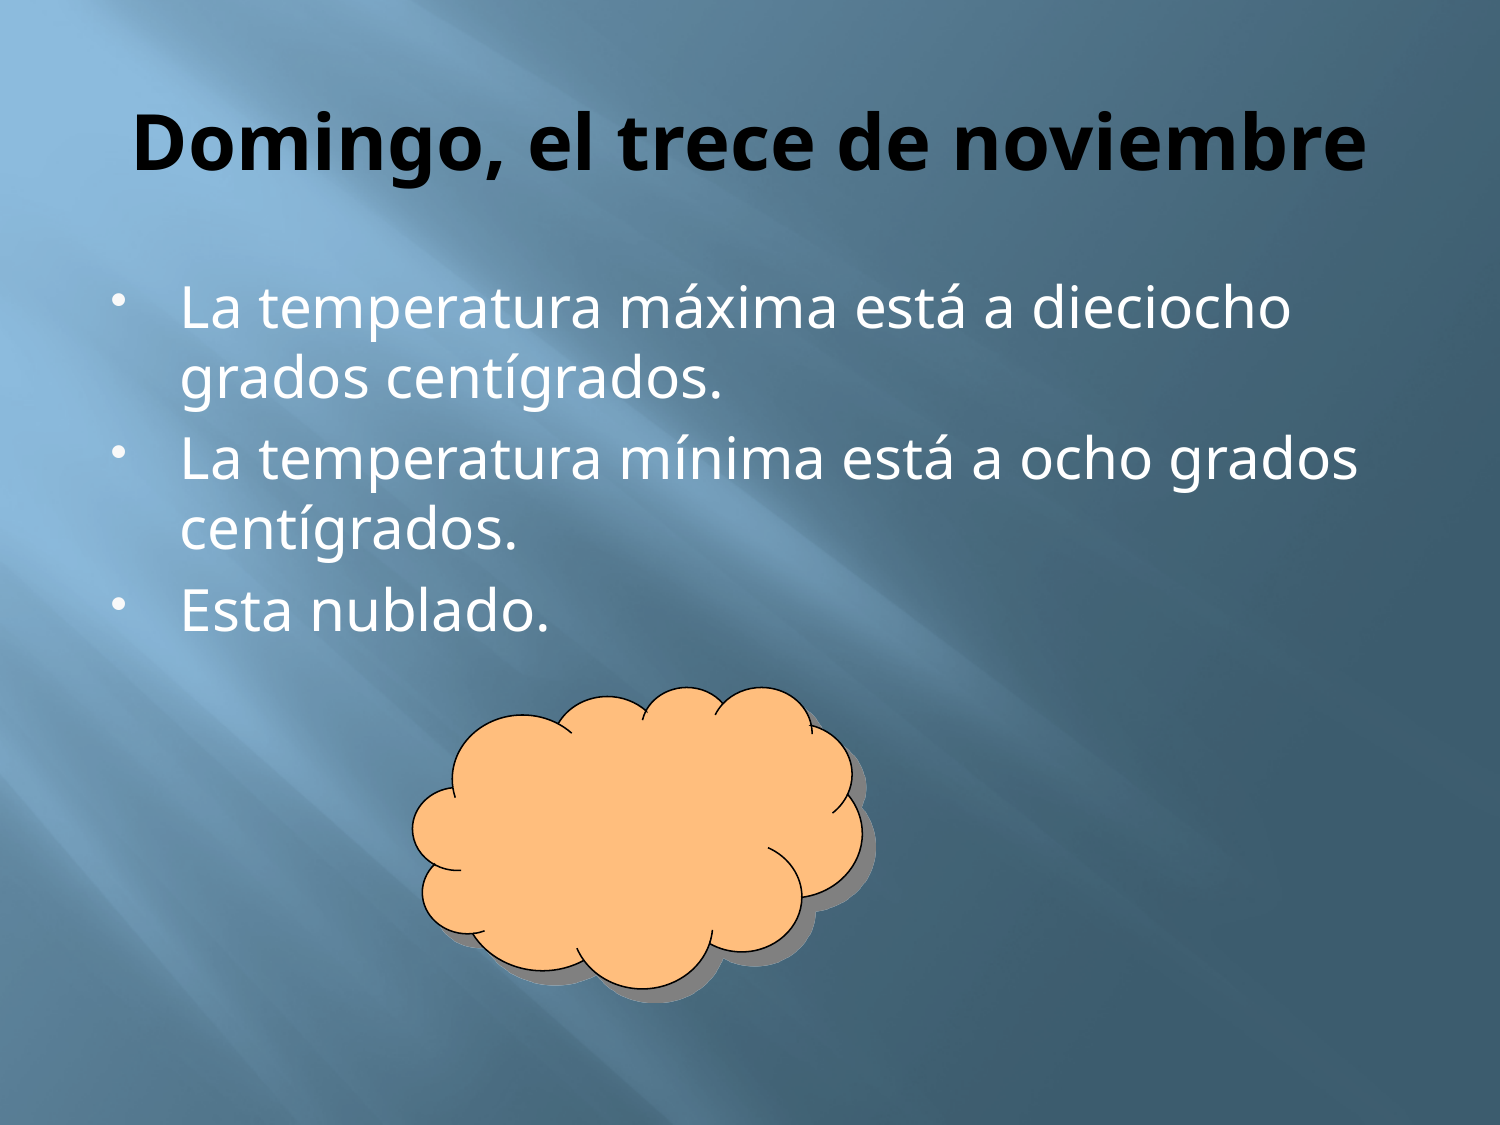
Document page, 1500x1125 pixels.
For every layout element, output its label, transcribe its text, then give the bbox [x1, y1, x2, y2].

title Domingo, el trece de noviembre [75, 45, 1425, 233]
list La temperatura máxima está a dieciocho grados centígrados. La temperatura mínima está a ocho grados centígrados. Esta nublado. [75, 262, 1425, 1035]
text_box [412, 687, 863, 989]
